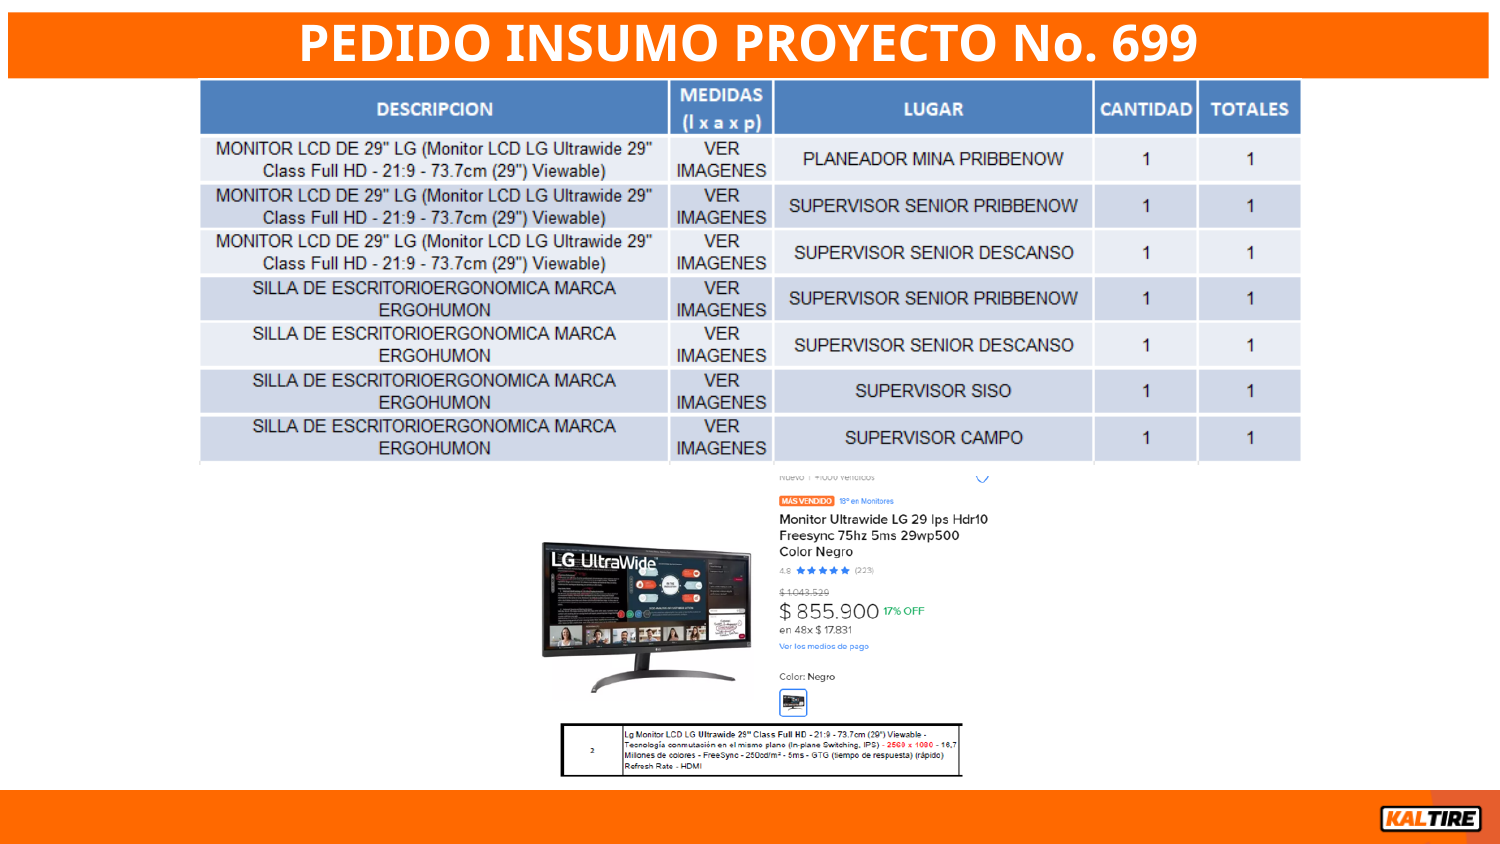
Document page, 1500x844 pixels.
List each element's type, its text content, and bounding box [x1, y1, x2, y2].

picture [198, 78, 1302, 783]
text_box PEDIDO INSUMO PROYECTO No. 699 [8, 12, 1489, 79]
picture [0, 790, 1500, 844]
